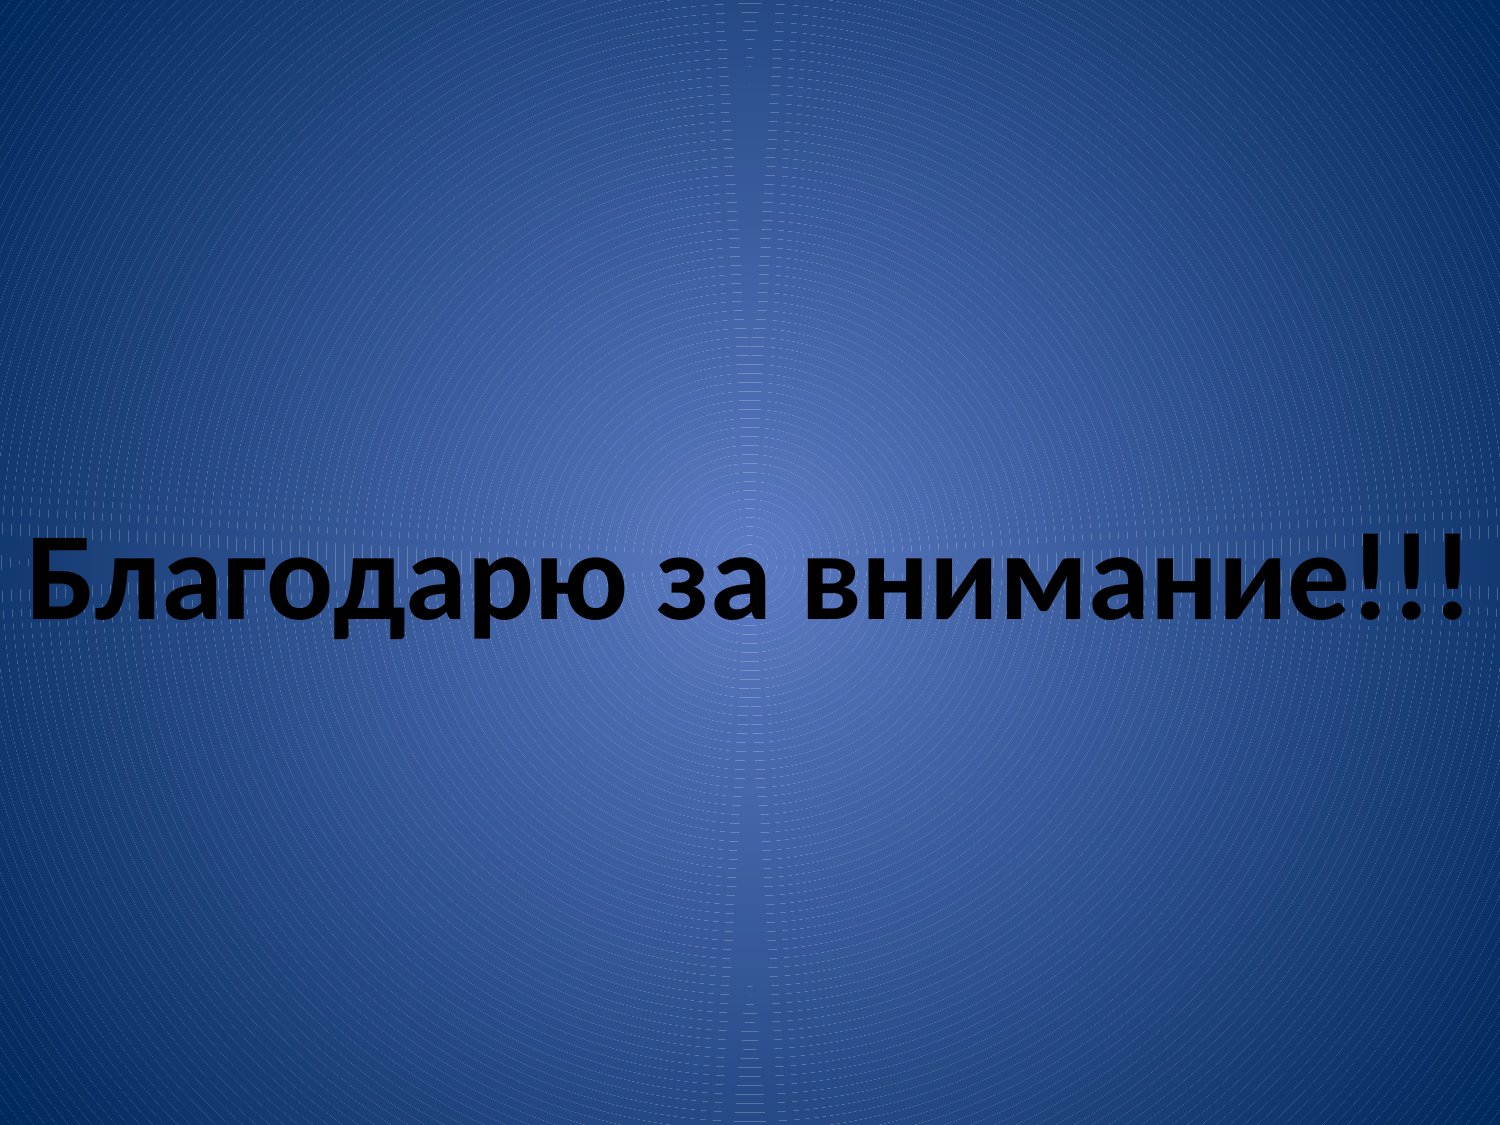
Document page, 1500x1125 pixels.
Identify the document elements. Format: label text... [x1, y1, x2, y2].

text_box Благодарю за внимание!!! [10, 486, 1490, 652]
